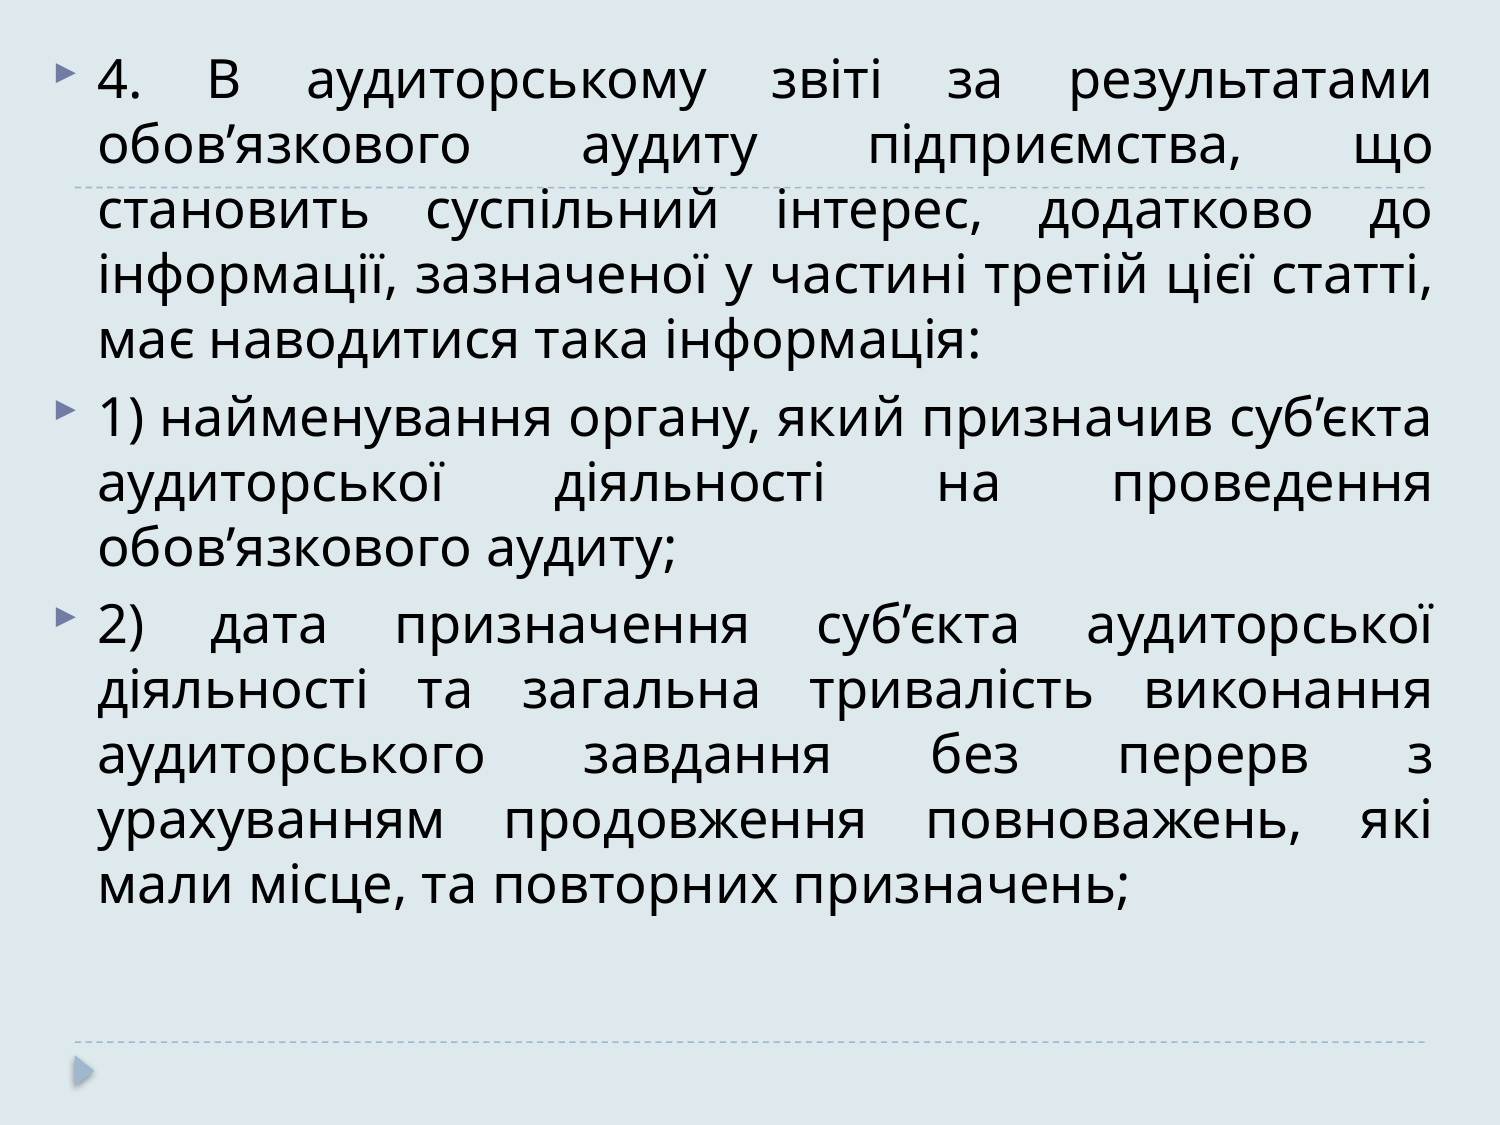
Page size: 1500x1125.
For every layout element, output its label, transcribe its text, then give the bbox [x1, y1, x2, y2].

list 4. В аудиторському звіті за результатами обов’язкового аудиту підприємства, що становить суспільний інтерес, додатково до інформації, зазначеної у частині третій цієї статті, має наводитися така інформація: 1) найменування органу, який призначив суб’єкта аудиторської діяльності на проведення обов’язкового аудиту; 2) дата призначення суб’єкта аудиторської діяльності та загальна тривалість виконання аудиторського завдання без перерв з урахуванням продовження повноважень, які мали місце, та повторних призначень; [37, 37, 1450, 1075]
